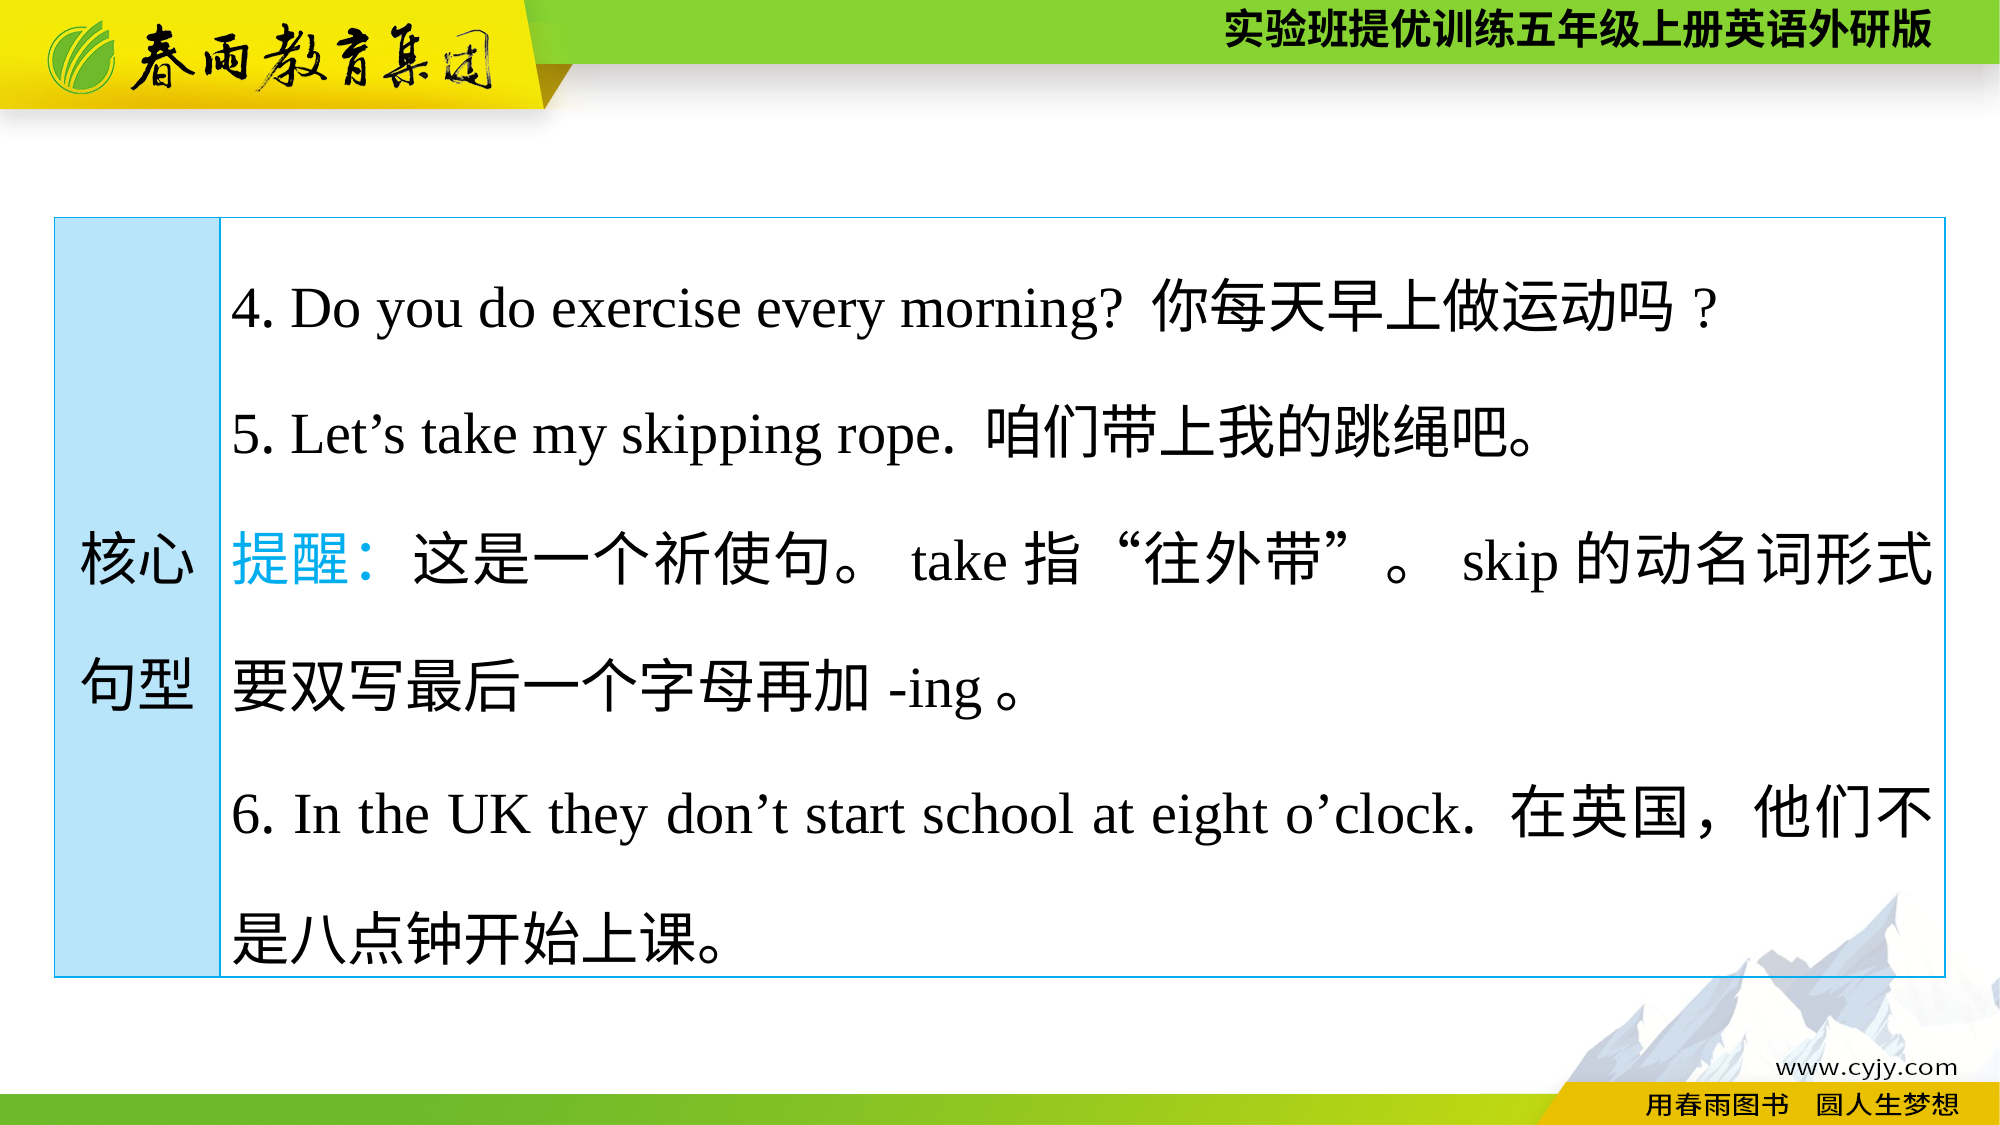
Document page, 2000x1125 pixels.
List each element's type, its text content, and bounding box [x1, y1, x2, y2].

picture [0, 0, 2000, 1125]
table_header 4. Do you do exercise every morning? 你每天早上做运动吗? 5. Let’s take my skipping rope. 咱们带上我的跳绳吧。 提醒：这是一个祈使句。take指“往外带”。skip的动名词形式要双写最后一个字母再加-ing。 6. In the UK they don’t start school at eight o’clock. 在英国，他们不是八点钟开始上课。 [221, 218, 1944, 976]
table_header 核心 句型 [55, 218, 219, 976]
